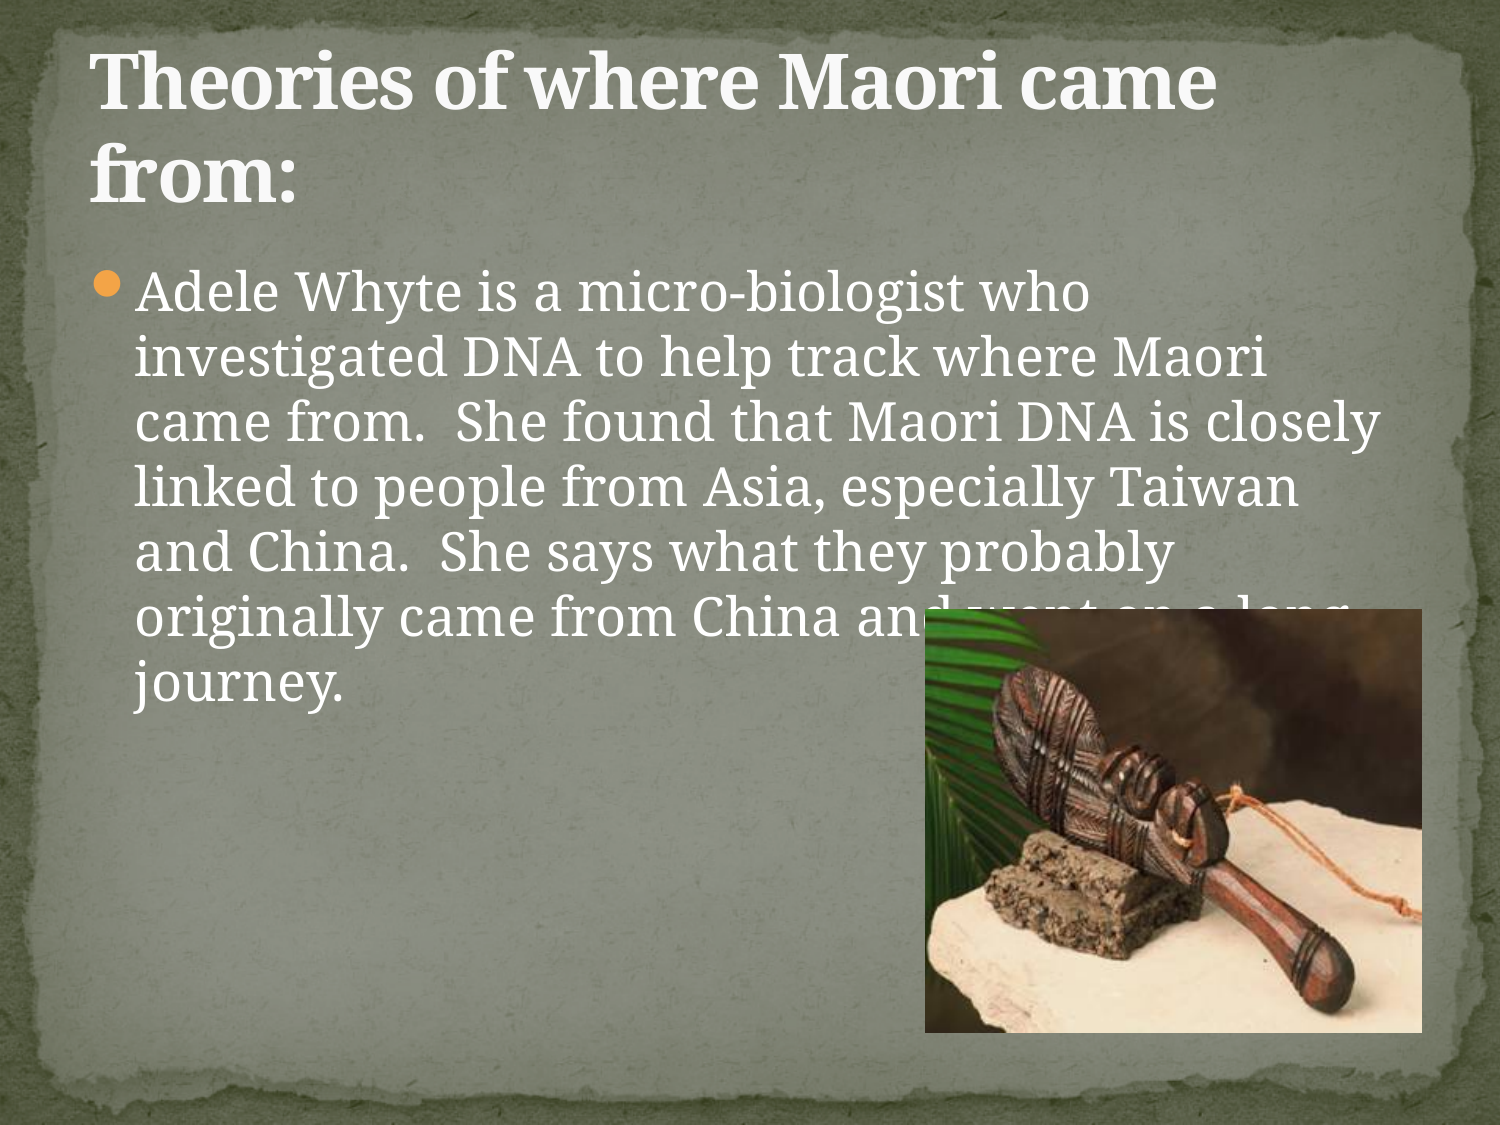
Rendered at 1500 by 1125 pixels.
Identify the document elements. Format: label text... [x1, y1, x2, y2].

picture [925, 609, 1422, 1033]
title Theories of where Maori came from: [74, 24, 1425, 225]
list Adele Whyte is a micro-biologist who investigated DNA to help track where Maori came from. She found that Maori DNA is closely linked to people from Asia, especially Taiwan and China. She says what they probably originally came from China and went on a long journey. [75, 249, 1425, 1000]
